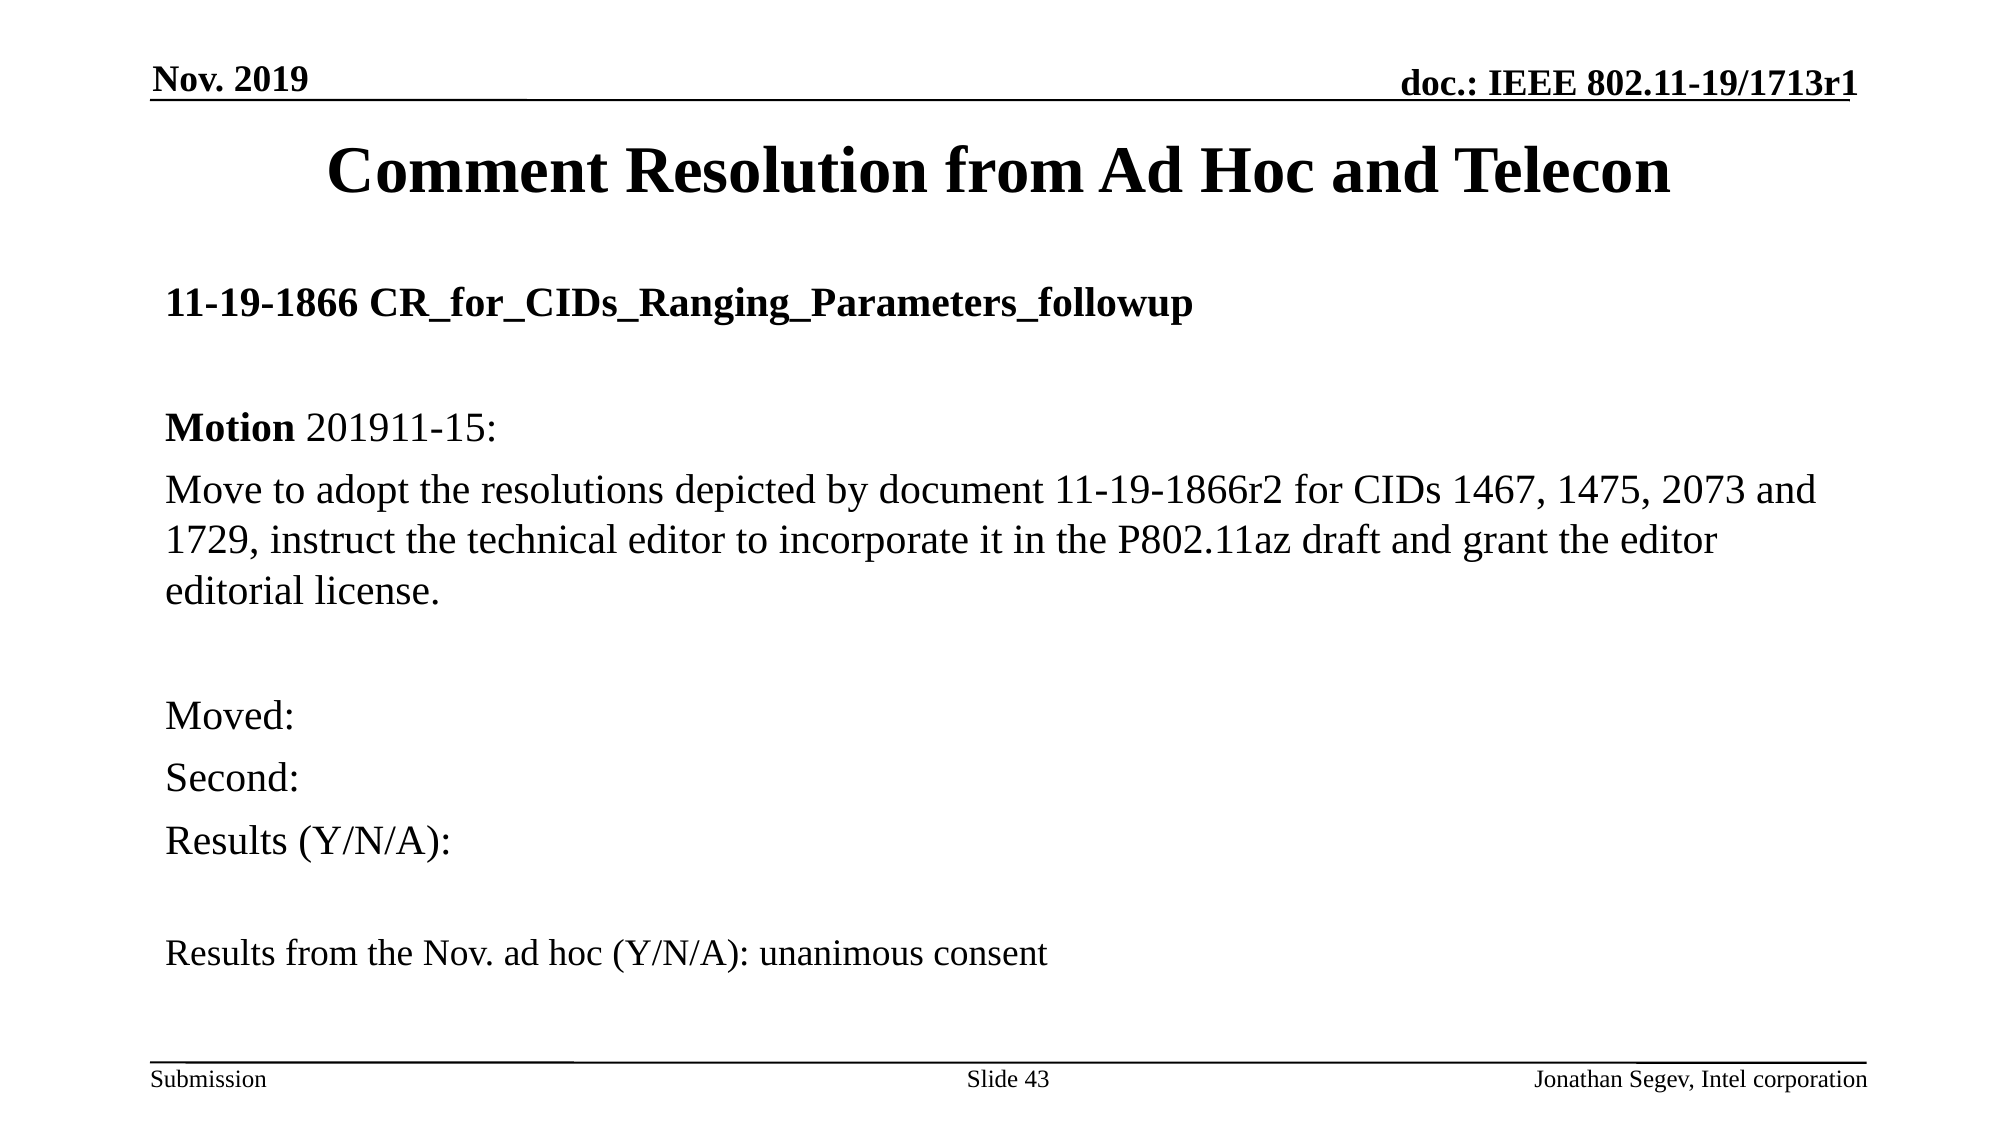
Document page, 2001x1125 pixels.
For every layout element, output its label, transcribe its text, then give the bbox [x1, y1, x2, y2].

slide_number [152, 54, 563, 100]
title Comment Resolution from Ad Hoc and Telecon [149, 112, 1850, 221]
list 11-19-1866 CR_for_CIDs_Ranging_Parameters_followup Motion 201911-15: Move to adopt the resolutions depicted by document 11-19-1866r2 for CIDs 1467, 1475, 2073 and 1729, instruct the technical editor to incorporate it in the P802.11az draft and grant the editor editorial license. Moved: Second: Results (Y/N/A): Results from the Nov. ad hoc (Y/N/A): unanimous consent [149, 266, 1850, 1000]
footer Jonathan Segev, Intel corporation [1171, 1061, 1869, 1093]
slide_number Slide 43 [950, 1061, 1067, 1123]
